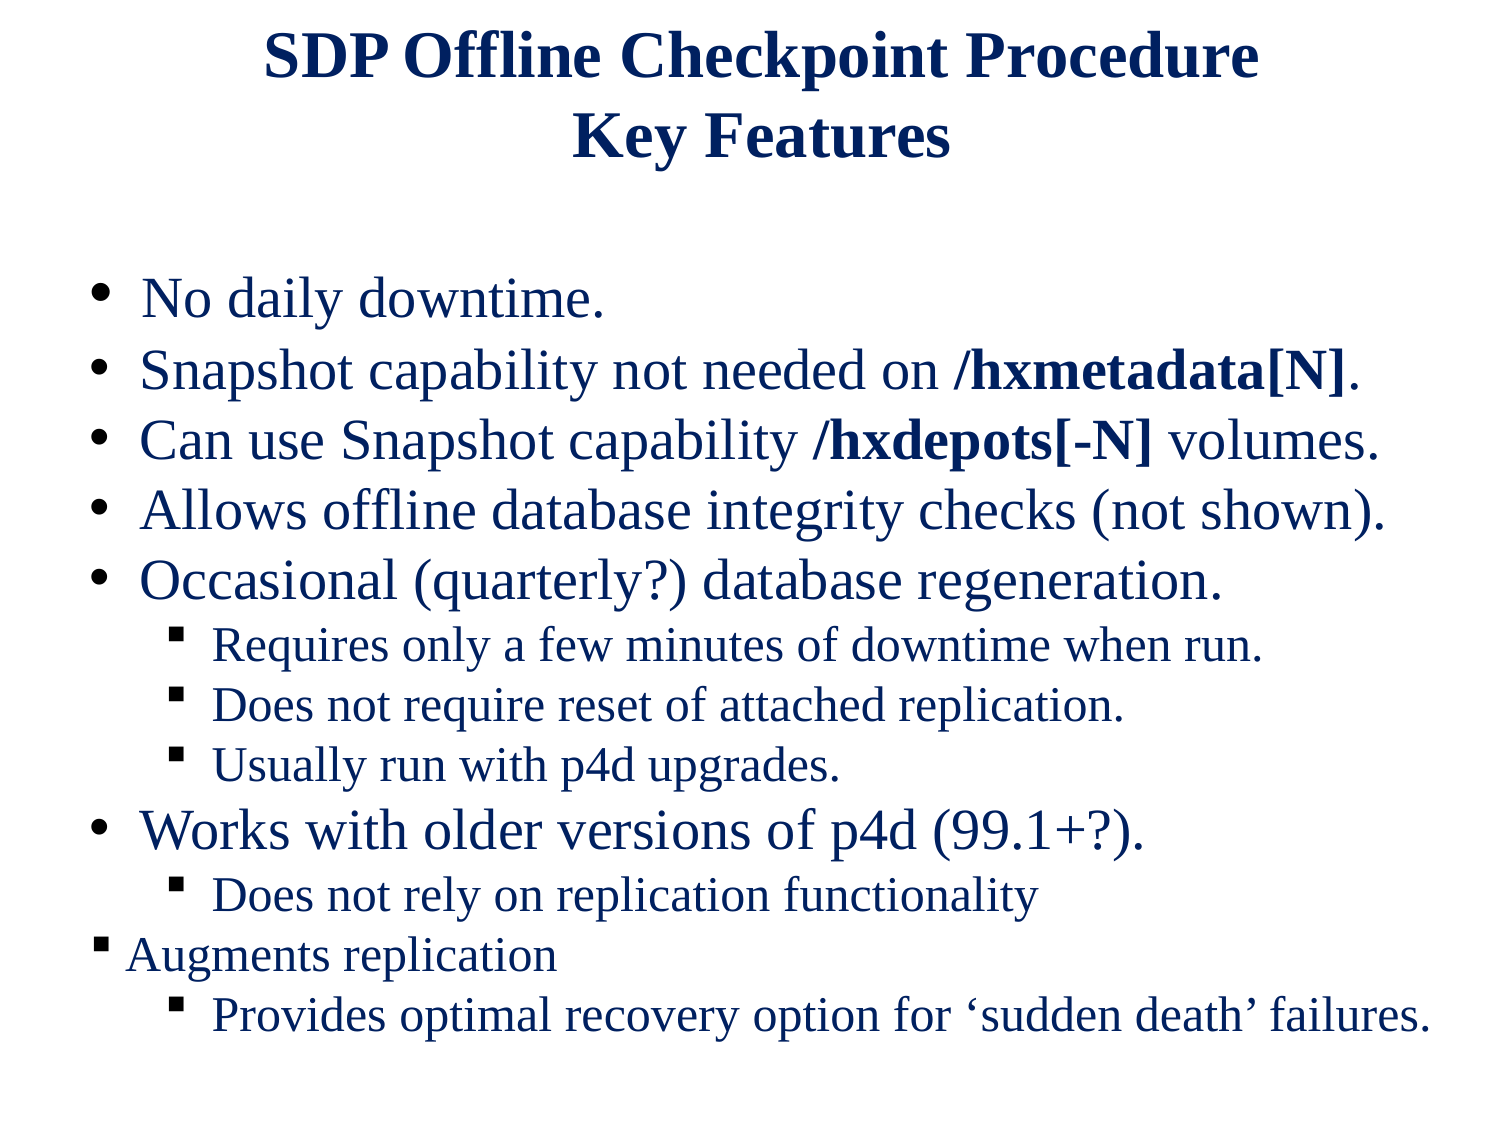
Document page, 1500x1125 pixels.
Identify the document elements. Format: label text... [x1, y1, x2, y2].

text_box SDP Offline Checkpoint Procedure Key Features No daily downtime. Snapshot capability not needed on /hxmetadata[N]. Can use Snapshot capability /hxdepots[-N] volumes. Allows offline database integrity checks (not shown). Occasional (quarterly?) database regeneration. Requires only a few minutes of downtime when run. Does not require reset of attached replication. Usually run with p4d upgrades. Works with older versions of p4d (99.1+?). Does not rely on replication functionality Augments replication Provides optimal recovery option for ‘sudden death’ failures. [75, 3, 1450, 1049]
